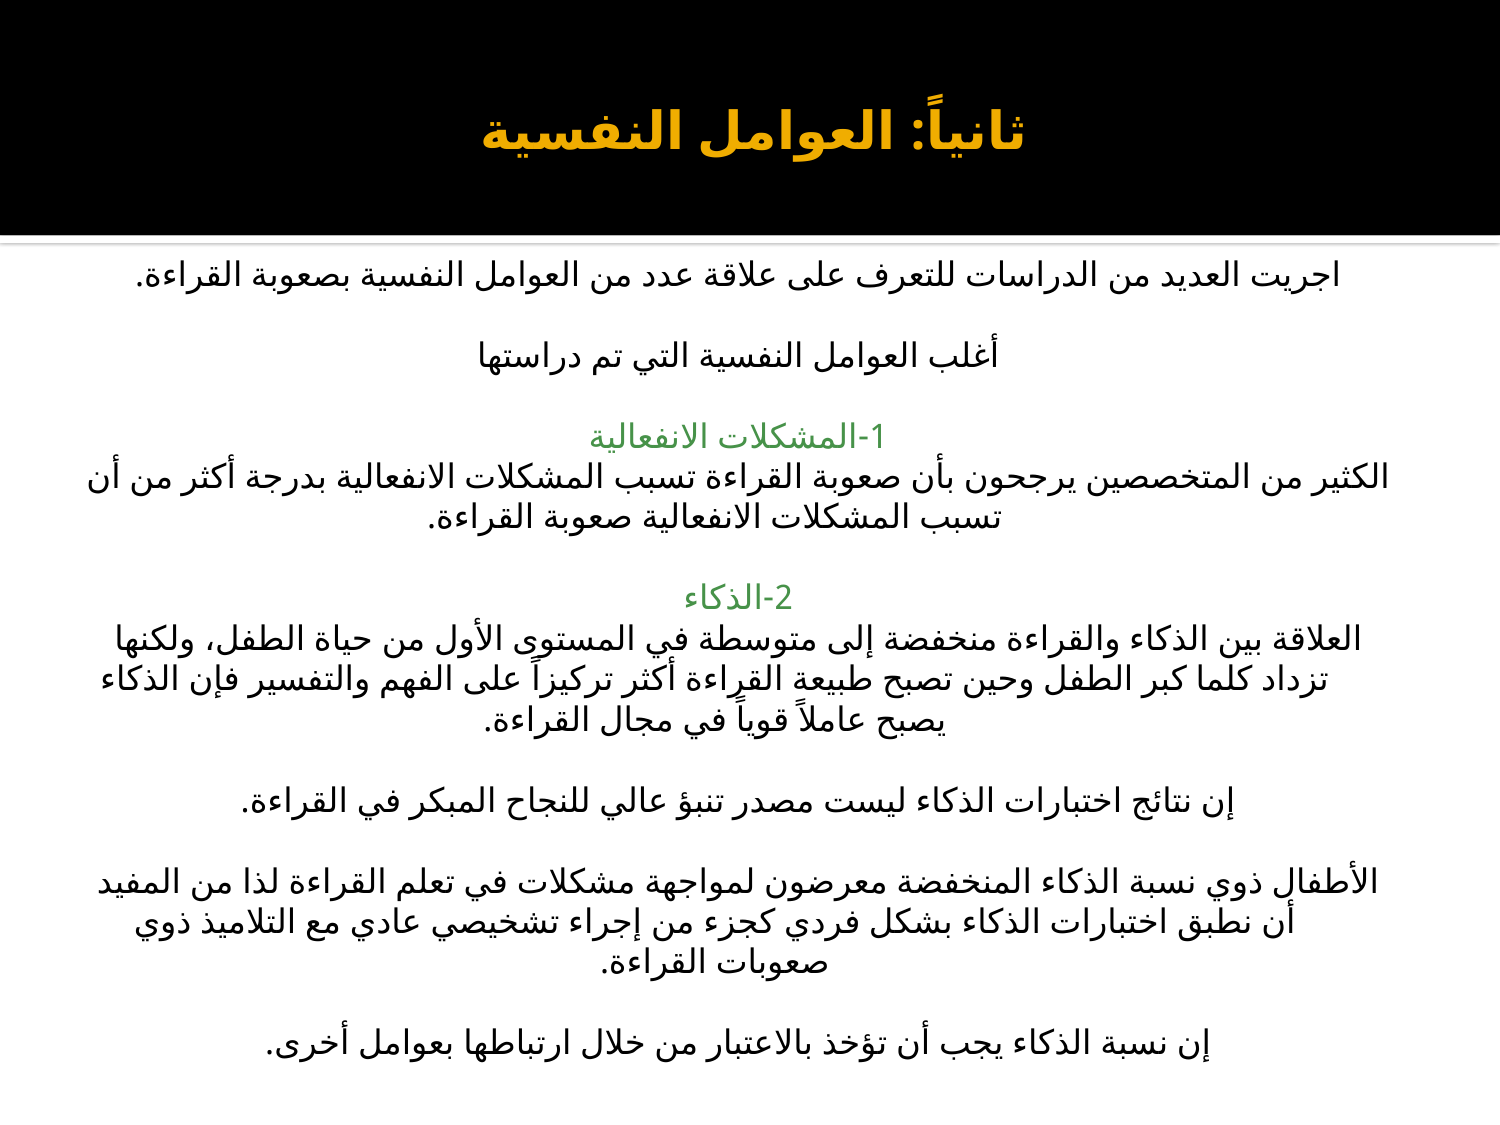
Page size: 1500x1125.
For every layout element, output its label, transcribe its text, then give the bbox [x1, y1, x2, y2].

list اجريت العديد من الدراسات للتعرف على علاقة عدد من العوامل النفسية بصعوبة القراءة. أغلب العوامل النفسية التي تم دراستها 1-المشكلات الانفعالية الكثير من المتخصصين يرجحون بأن صعوبة القراءة تسبب المشكلات الانفعالية بدرجة أكثر من أن تسبب المشكلات الانفعالية صعوبة القراءة. 2-الذكاء العلاقة بين الذكاء والقراءة منخفضة إلى متوسطة في المستوى الأول من حياة الطفل، ولكنها تزداد كلما كبر الطفل وحين تصبح طبيعة القراءة أكثر تركيزاً على الفهم والتفسير فإن الذكاء يصبح عاملاً قوياً في مجال القراءة. إن نتائج اختبارات الذكاء ليست مصدر تنبؤ عالي للنجاح المبكر في القراءة. الأطفال ذوي نسبة الذكاء المنخفضة معرضون لمواجهة مشكلات في تعلم القراءة لذا من المفيد أن نطبق اختبارات الذكاء بشكل فردي كجزء من إجراء تشخيصي عادي مع التلاميذ ذوي صعوبات القراءة. إن نسبة الذكاء يجب أن تؤخذ بالاعتبار من خلال ارتباطها بعوامل أخرى. [75, 237, 1425, 1075]
title ثانياً: العوامل النفسية [75, 25, 1425, 231]
